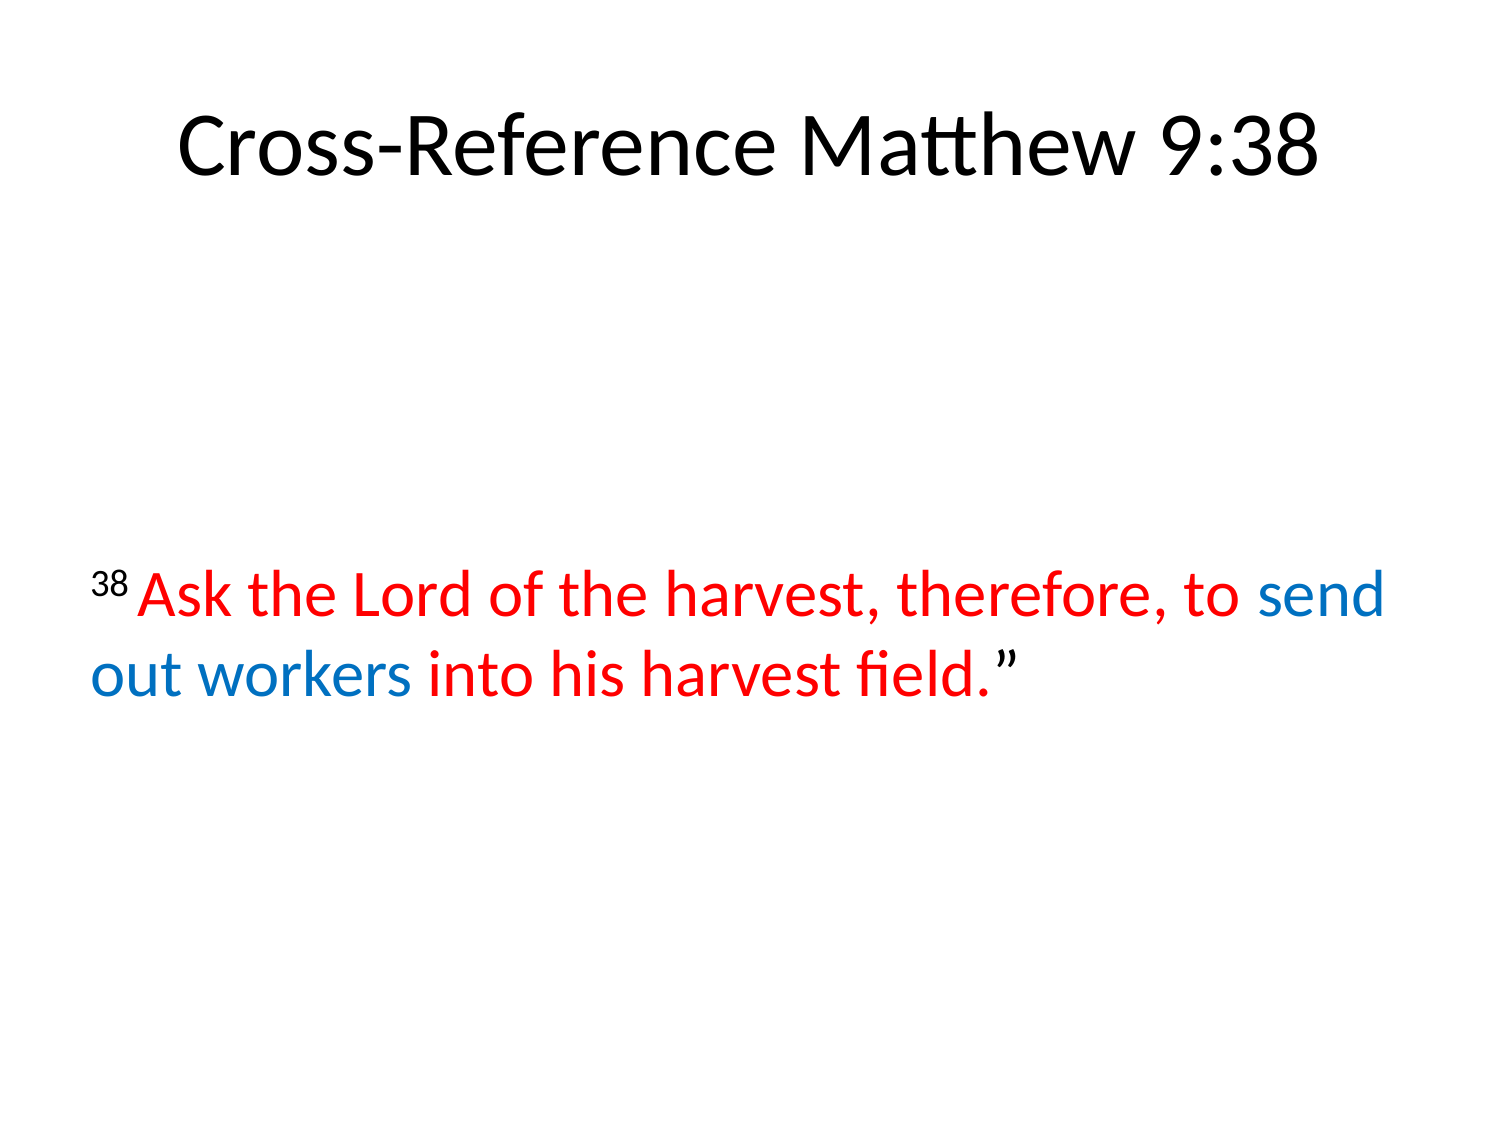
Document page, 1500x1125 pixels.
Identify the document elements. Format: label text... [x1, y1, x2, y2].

list 38 Ask the Lord of the harvest, therefore, to send out workers into his harvest field.” [75, 262, 1425, 1005]
title Cross-Reference Matthew 9:38 [75, 45, 1425, 233]
